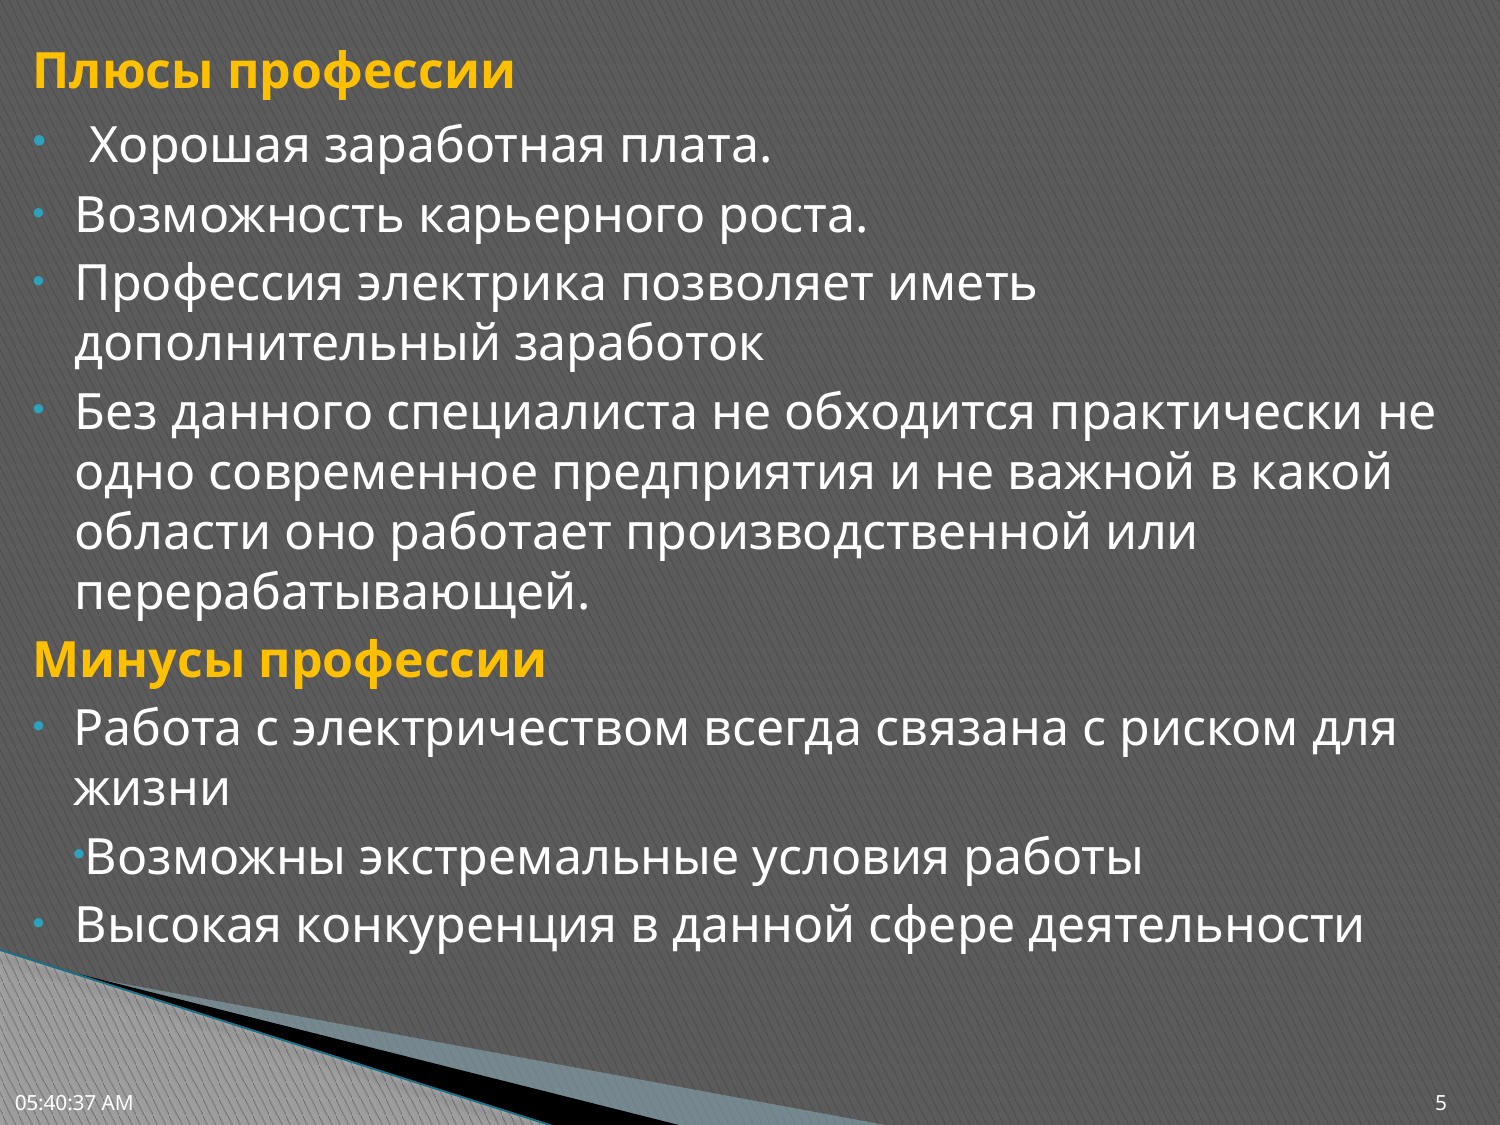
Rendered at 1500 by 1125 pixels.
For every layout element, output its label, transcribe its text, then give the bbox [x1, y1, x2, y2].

footer 5 [1382, 1065, 1500, 1125]
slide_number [0, 1065, 315, 1125]
list Плюсы профессии Хорошая заработная плата. Возможность карьерного роста. Профессия электрика позволяет иметь дополнительный заработок Без данного специалиста не обходится практически не одно современное предприятия и не важной в какой области оно работает производственной или перерабатывающей. Минусы профессии Работа с электричеством всегда связана с риском для жизни Возможны экстремальные условия работы Высокая конкуренция в данной сфере деятельности [0, 30, 1471, 1063]
